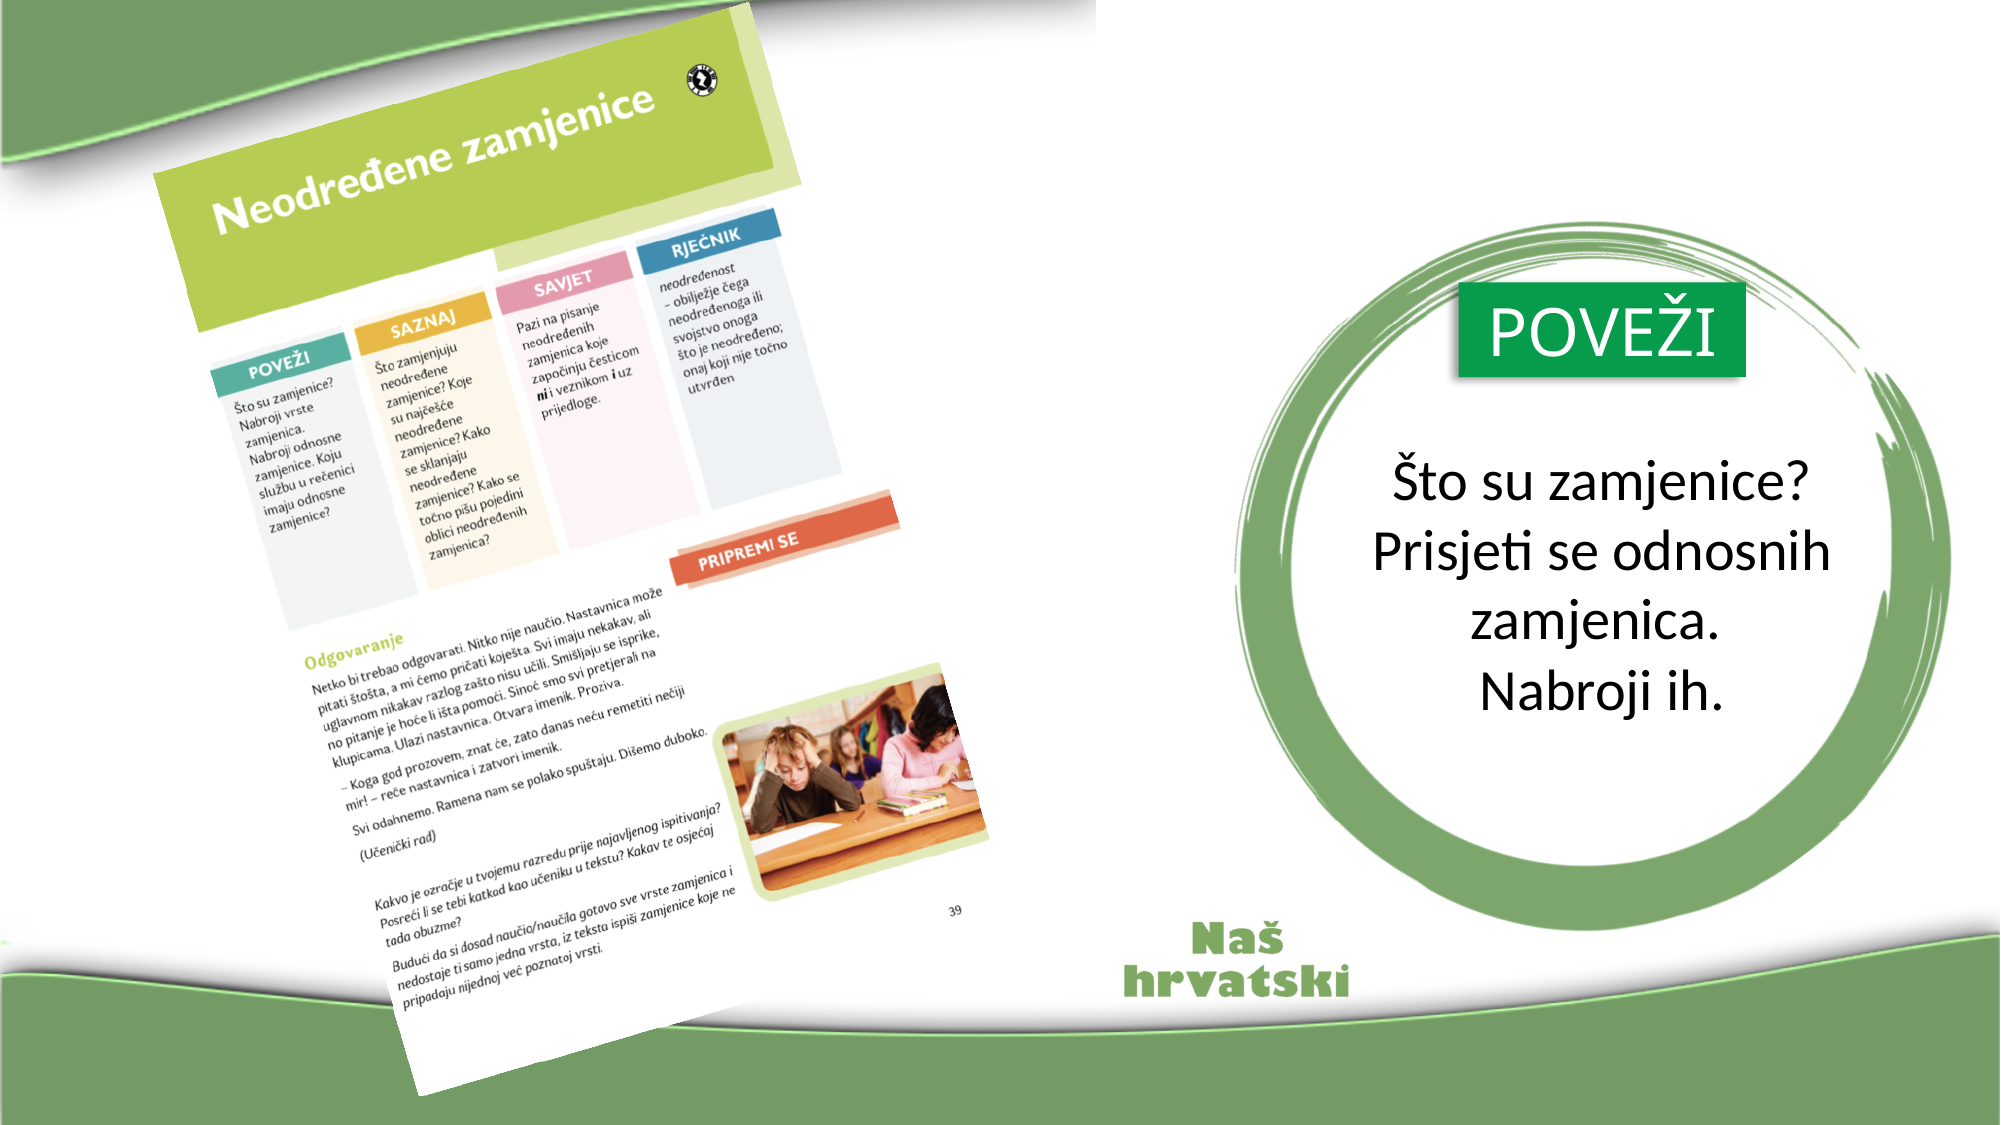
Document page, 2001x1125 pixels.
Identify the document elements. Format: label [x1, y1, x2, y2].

picture [154, 0, 1949, 1125]
